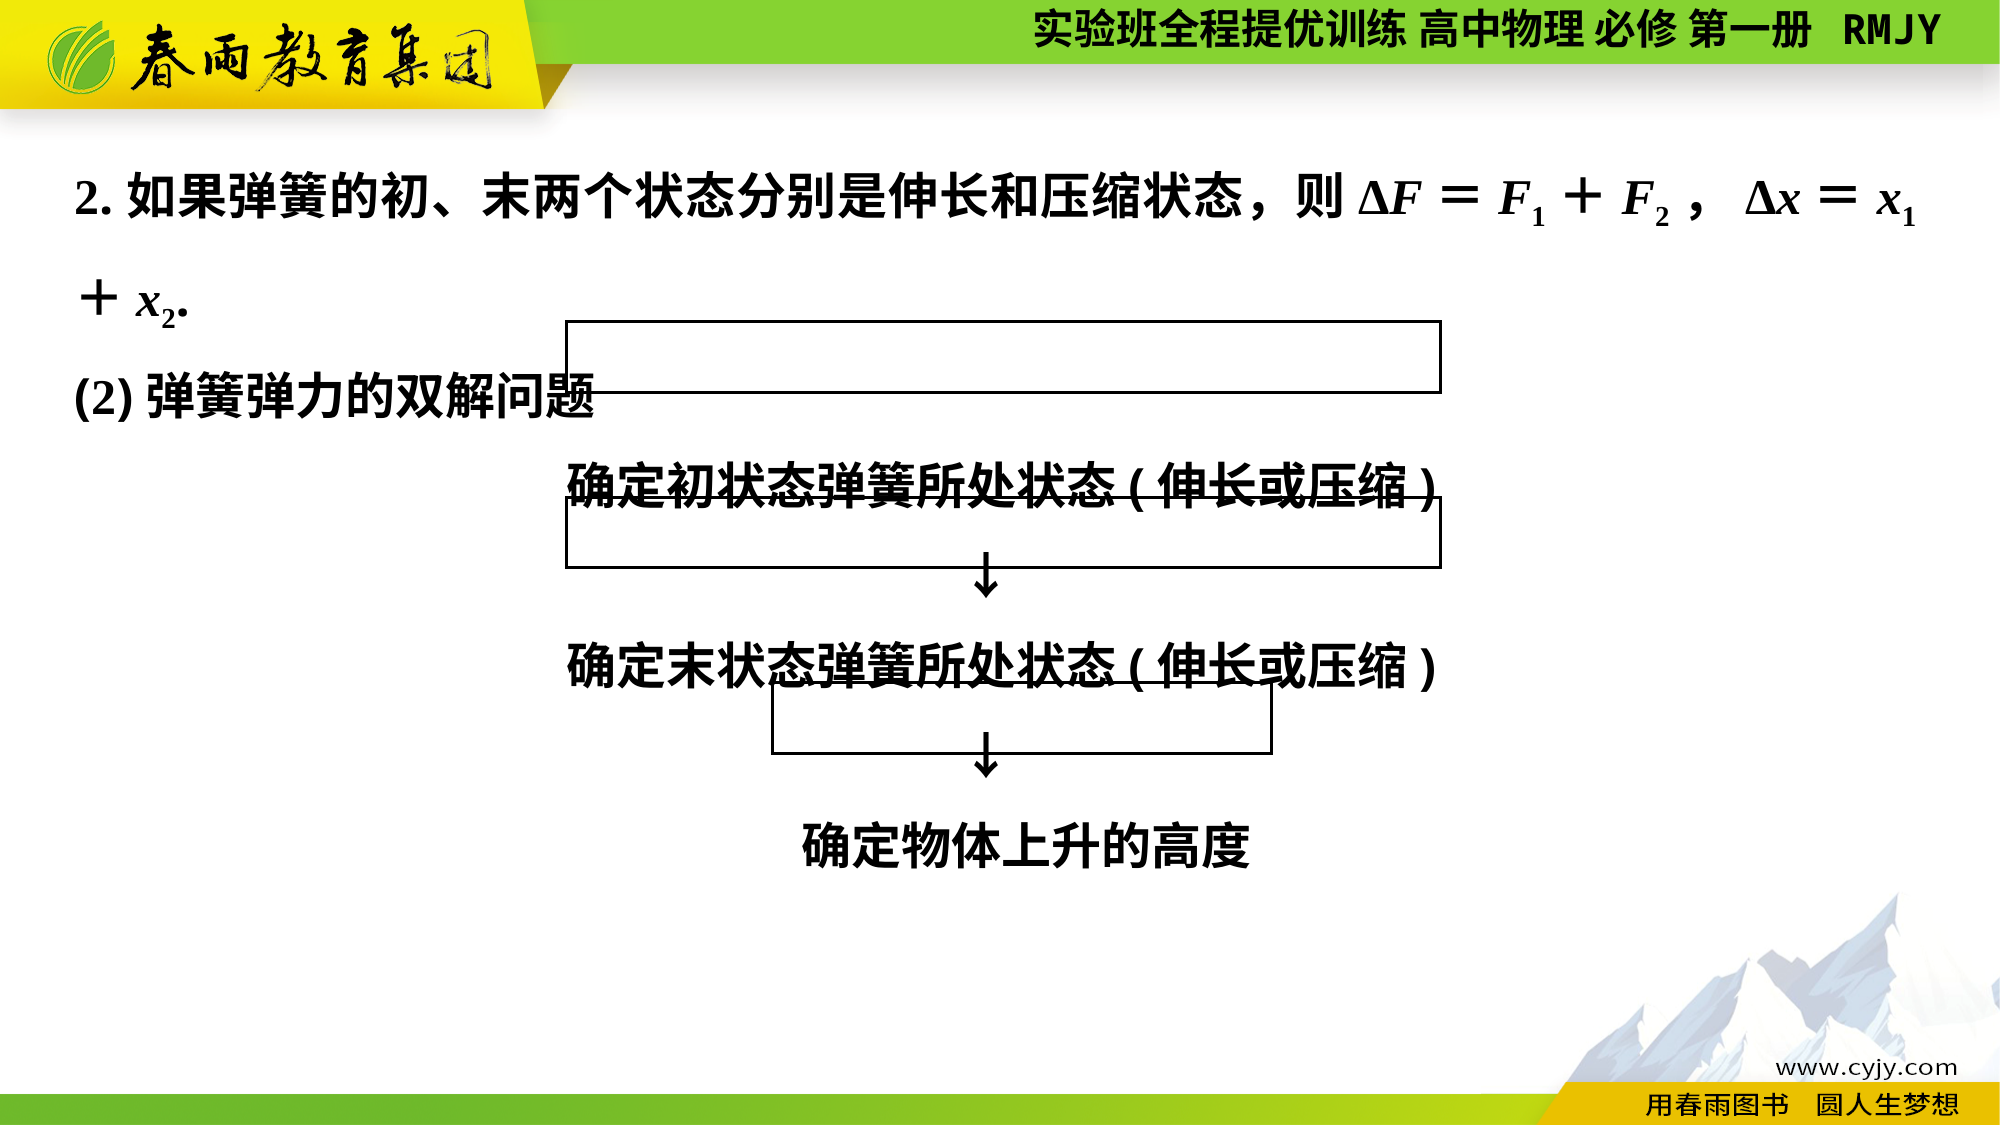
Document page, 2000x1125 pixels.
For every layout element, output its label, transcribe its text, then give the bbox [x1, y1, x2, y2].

text_box [566, 321, 1441, 393]
list 2.如果弹簧的初、末两个状态分别是伸长和压缩状态，则ΔF＝F1＋F2，Δx＝x1＋x2. (2)弹簧弹力的双解问题 确定初状态弹簧所处状态(伸长或压缩) ↓ 确定末状态弹簧所处状态(伸长或压缩) ↓ 确定物体上升的高度 [59, 122, 1944, 774]
picture [0, 0, 2000, 1125]
text_box [772, 682, 1272, 754]
text_box [566, 497, 1441, 568]
